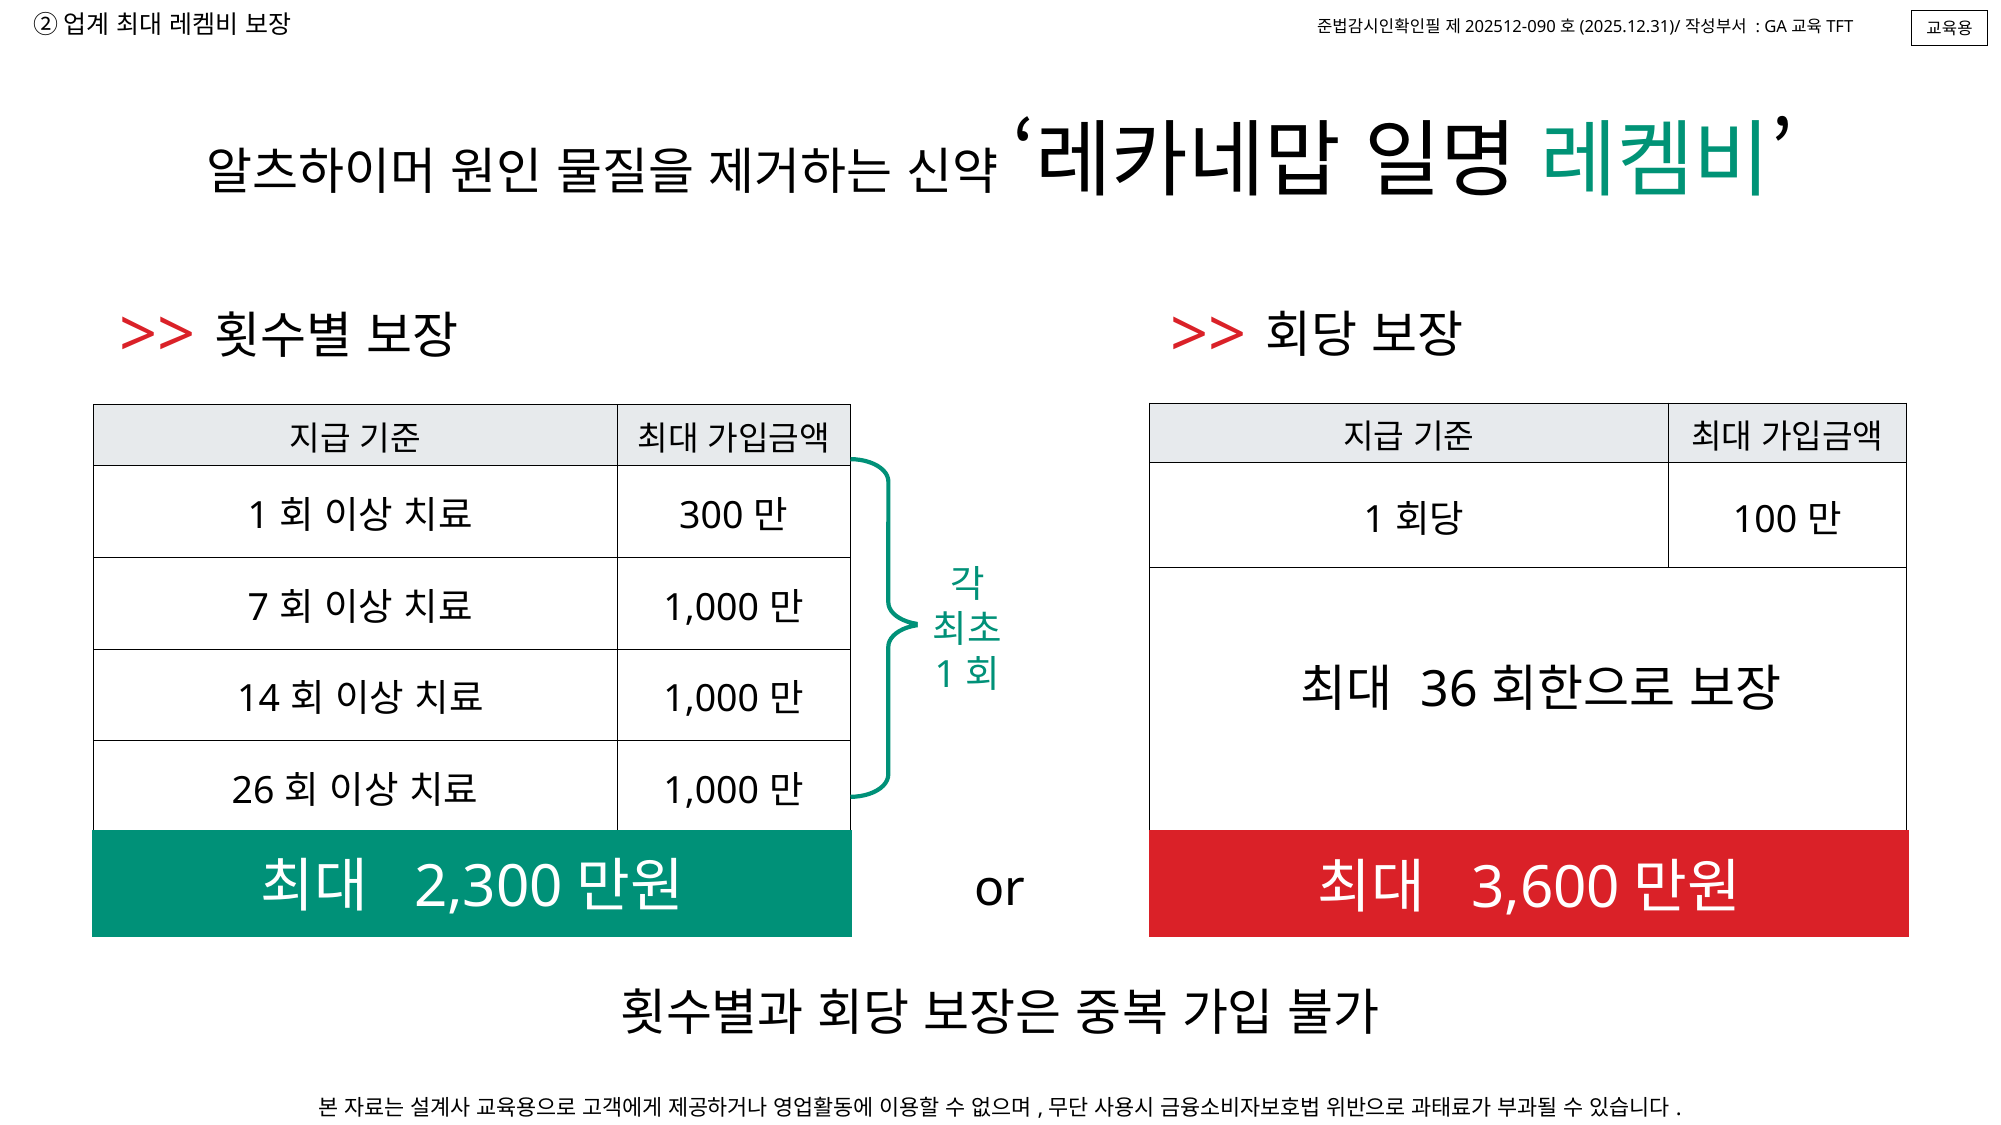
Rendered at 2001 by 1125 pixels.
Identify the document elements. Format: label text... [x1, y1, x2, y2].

table_cell 1회 이상 치료 [94, 466, 617, 557]
text_box or [903, 848, 1097, 924]
table_header 최대 가입금액 [618, 405, 850, 465]
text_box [1154, 282, 1792, 380]
table_header 지급 기준 [94, 405, 617, 465]
table_header 최대 가입금액 [1669, 404, 1906, 462]
text_box 횟수별과 회당 보장은 중복 가입 불가 [563, 973, 1437, 1049]
table_cell 1,000만 [618, 650, 850, 740]
text_box [850, 457, 917, 799]
text_box 교육용 [1911, 10, 1988, 46]
text_box 각 최초 1회 [917, 552, 1017, 702]
table_cell 최대 36회한으로 보장 [1150, 568, 1906, 830]
table_cell 14회 이상 치료 [94, 650, 617, 740]
text_box 최대 3,600만원 [1149, 830, 1909, 937]
text_box 최대 2,300만원 [92, 830, 852, 937]
table_cell 26회 이상 치료 [94, 741, 617, 830]
table_cell 1회당 [1150, 463, 1668, 567]
table_cell 300만 [618, 466, 850, 557]
table_cell 1,000만 [618, 558, 850, 649]
text_box ②업계 최대 레켐비 보장 [33, 12, 413, 40]
table_header 지급 기준 [1150, 404, 1668, 462]
table_cell 1,000만 [618, 741, 850, 830]
text_box 알츠하이머 원인 물질을 제거하는 신약 ‘레카네맙 일명 레켐비’ [138, 98, 1862, 214]
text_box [104, 283, 898, 381]
table_cell 7회 이상 치료 [94, 558, 617, 649]
table_cell 100만 [1669, 463, 1906, 567]
